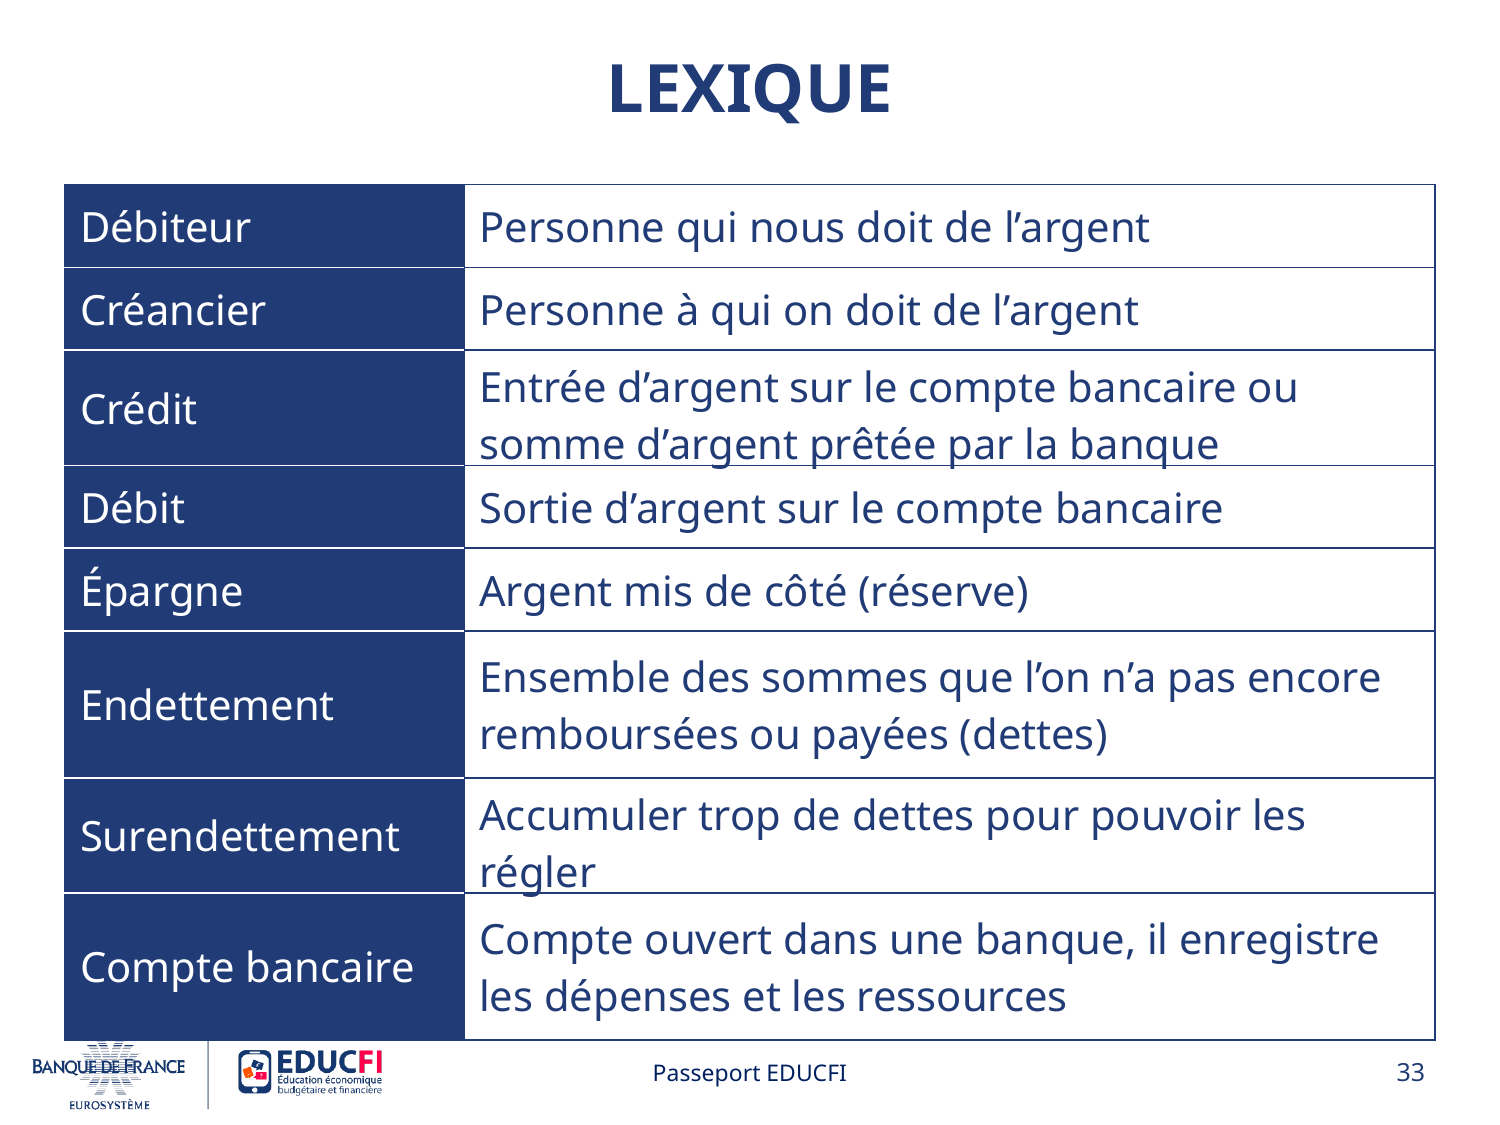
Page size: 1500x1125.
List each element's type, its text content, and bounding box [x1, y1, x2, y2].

table_cell Compte ouvert dans une banque, il enregistre les dépenses et les ressources [465, 894, 1434, 1039]
table_cell Accumuler trop de dettes pour pouvoir les régler [465, 779, 1434, 892]
table_cell Débit [66, 466, 464, 547]
table_header Personne qui nous doit de l’argent [465, 185, 1434, 267]
table_cell Crédit [66, 351, 464, 465]
table_cell Ensemble des sommes que l’on n’a pas encore remboursées ou payées (dettes) [465, 632, 1434, 777]
table_cell Épargne [66, 549, 464, 630]
table_cell Surendettement [66, 779, 464, 892]
table_cell Sortie d’argent sur le compte bancaire [465, 466, 1434, 547]
table_cell Entrée d’argent sur le compte bancaire ou somme d’argent prêtée par la banque [465, 351, 1434, 465]
picture [23, 1026, 390, 1117]
table_cell Créancier [66, 268, 464, 349]
table_cell Argent mis de côté (réserve) [465, 549, 1434, 630]
table_cell Endettement [66, 632, 464, 777]
text_box Passeport EDUCFI [512, 1050, 988, 1093]
text_box 33 [1381, 1049, 1447, 1095]
table_cell Compte bancaire [66, 894, 464, 1039]
text_box LEXIQUE [282, 38, 1218, 134]
table_cell Personne à qui on doit de l’argent [465, 268, 1434, 349]
table_header Débiteur [66, 185, 464, 267]
